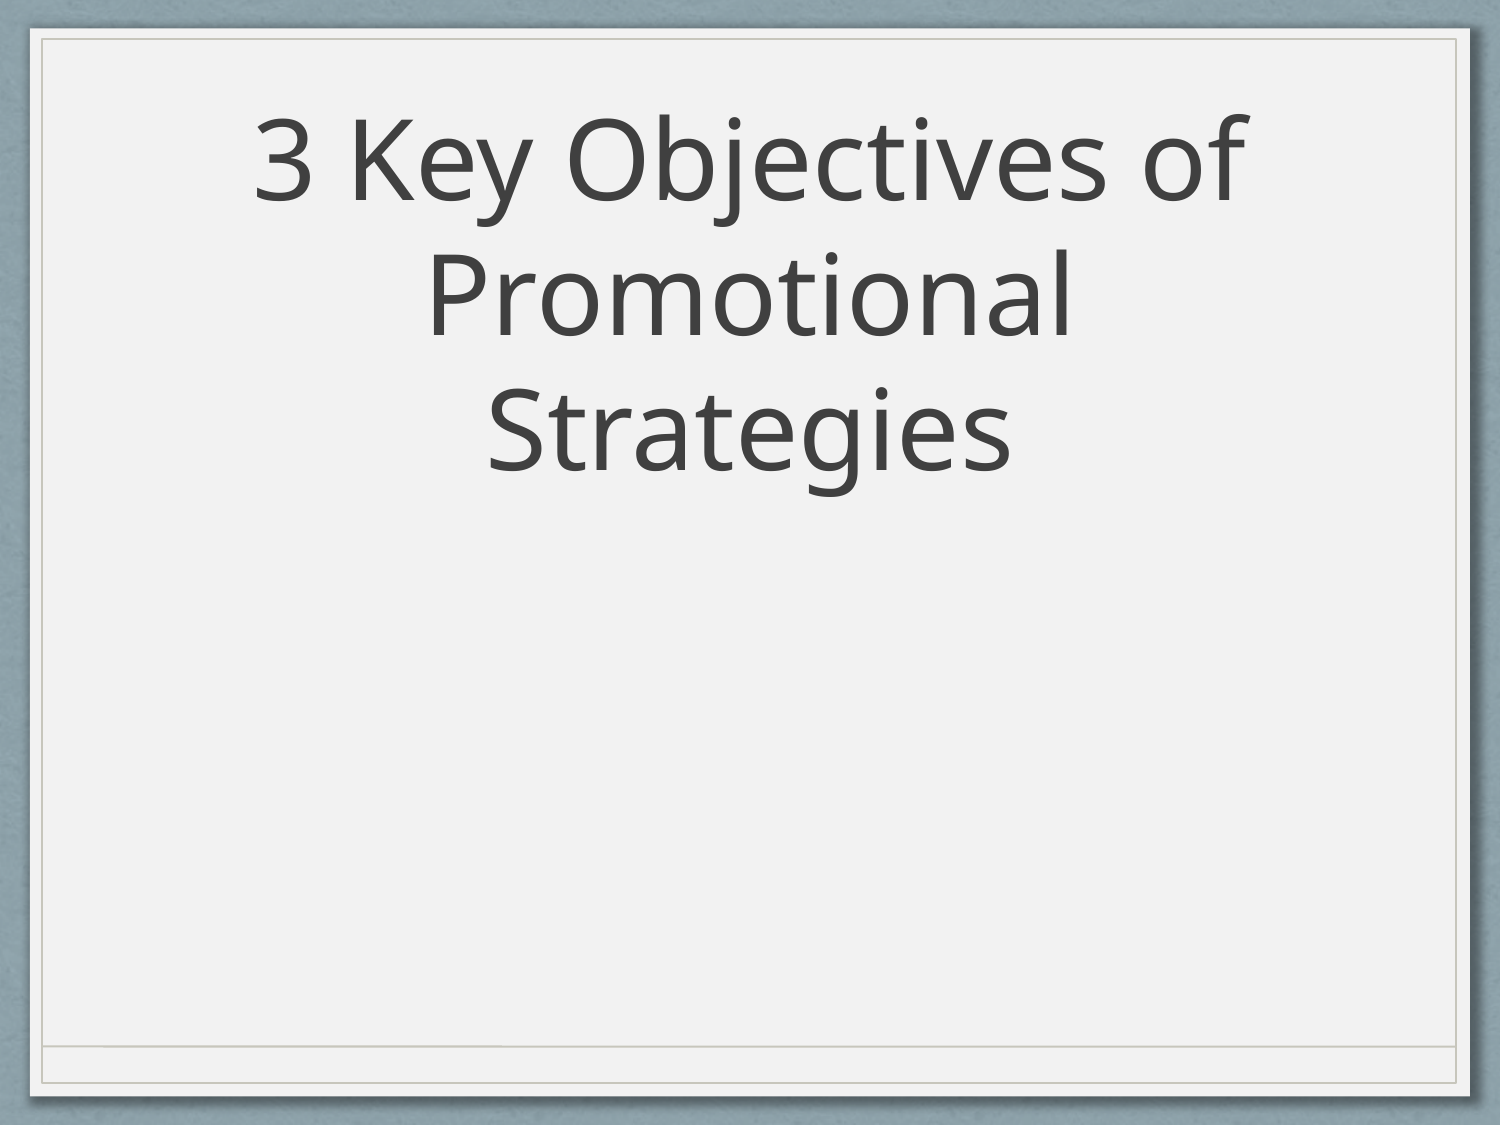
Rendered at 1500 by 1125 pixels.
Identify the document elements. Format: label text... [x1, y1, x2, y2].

title 3 Key Objectives of Promotional Strategies [147, 224, 1353, 500]
